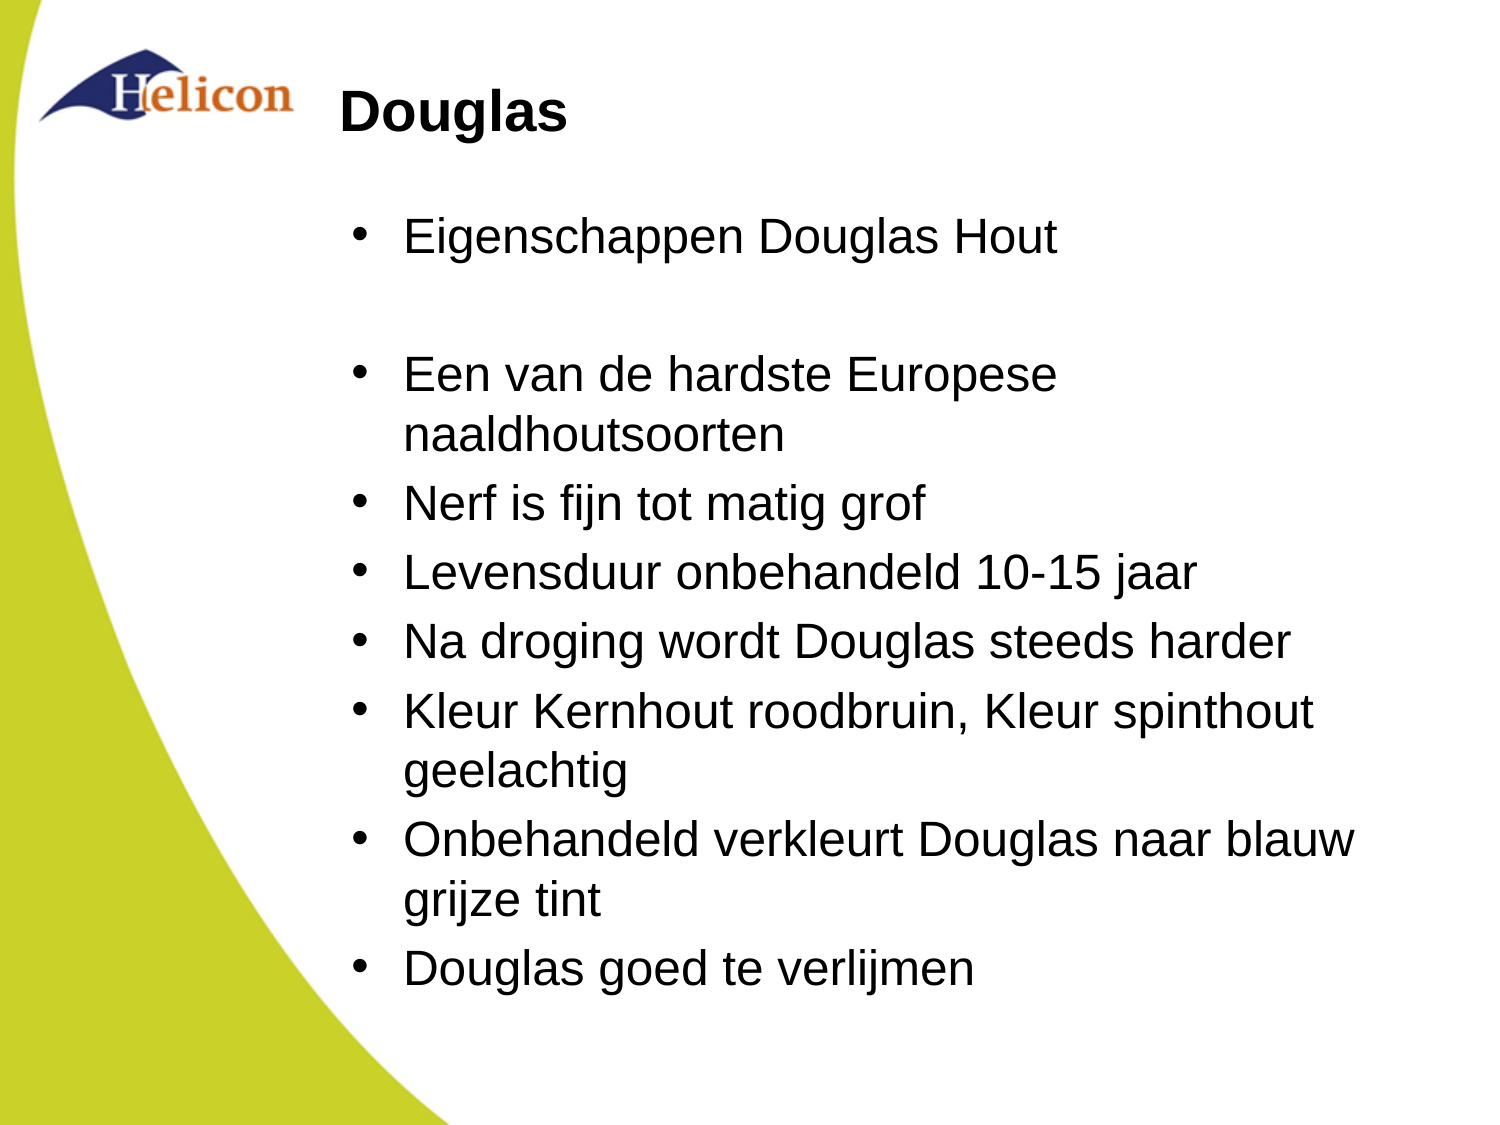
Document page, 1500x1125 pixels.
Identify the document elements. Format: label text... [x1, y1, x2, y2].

title Douglas [324, 54, 1415, 161]
picture [0, 0, 1500, 1125]
list Eigenschappen Douglas Hout Een van de hardste Europese naaldhoutsoorten Nerf is fijn tot matig grof Levensduur onbehandeld 10-15 jaar Na droging wordt Douglas steeds harder Kleur Kernhout roodbruin, Kleur spinthout geelachtig Onbehandeld verkleurt Douglas naar blauw grijze tint Douglas goed te verlijmen [336, 196, 1425, 1005]
